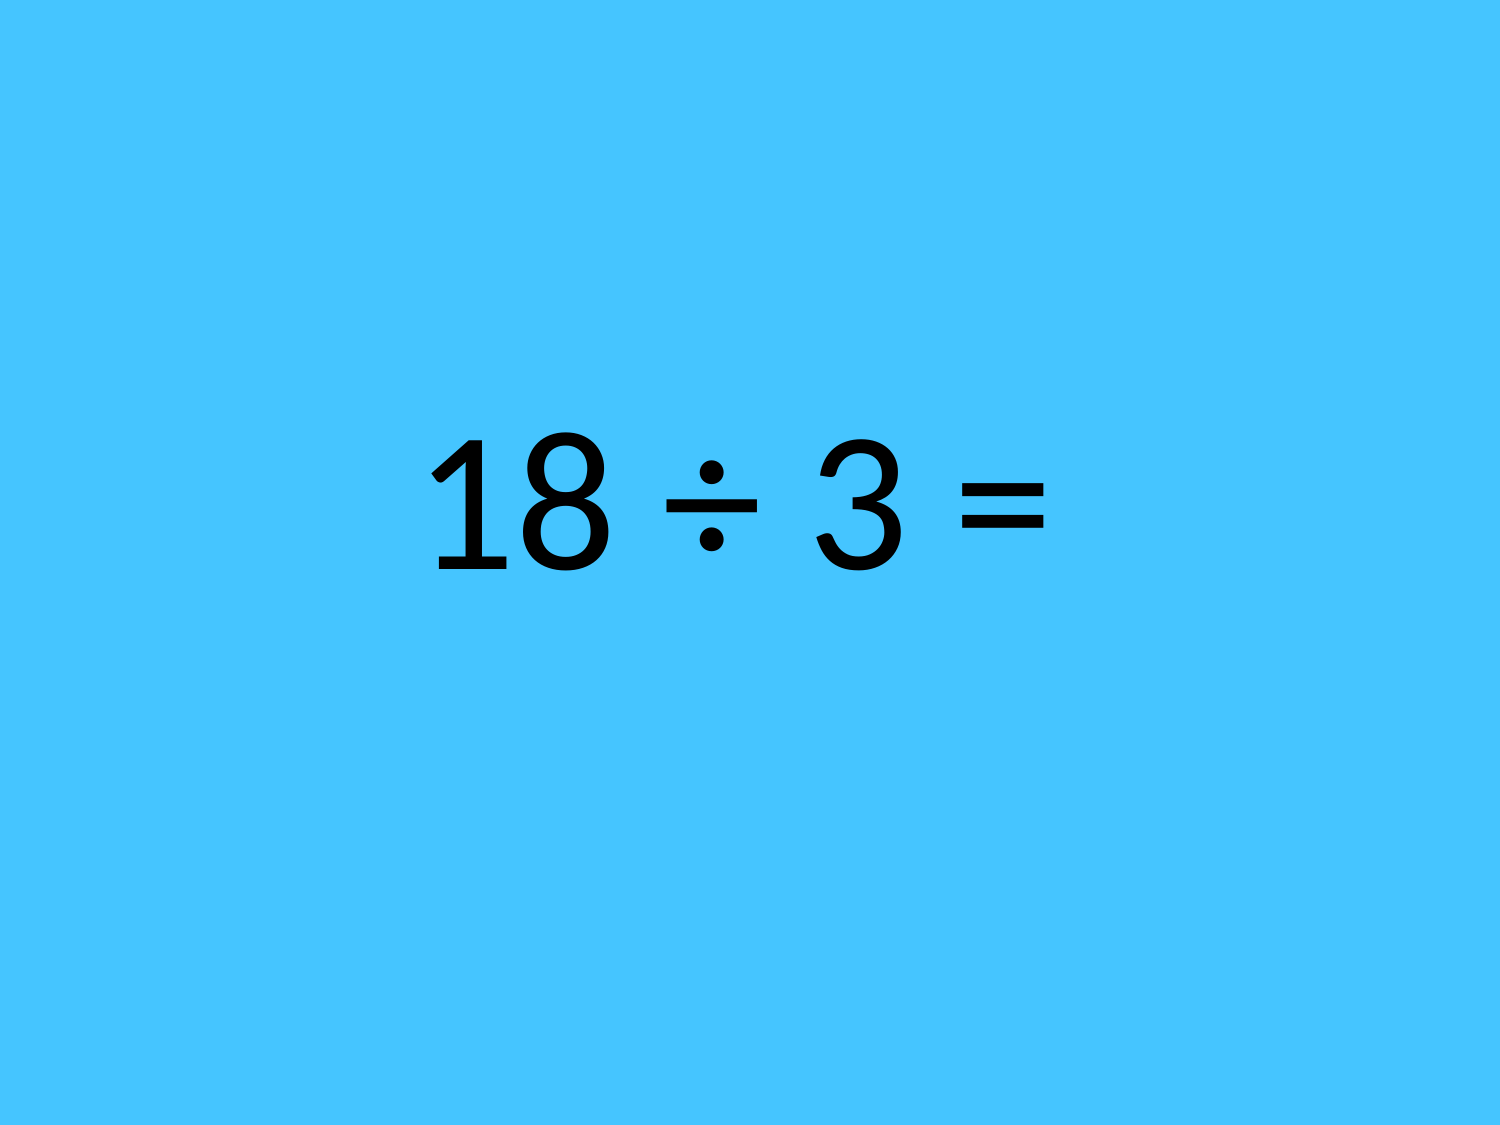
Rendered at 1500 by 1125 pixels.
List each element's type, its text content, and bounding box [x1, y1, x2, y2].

text_box 18 ÷ 3 = [399, 362, 1138, 618]
